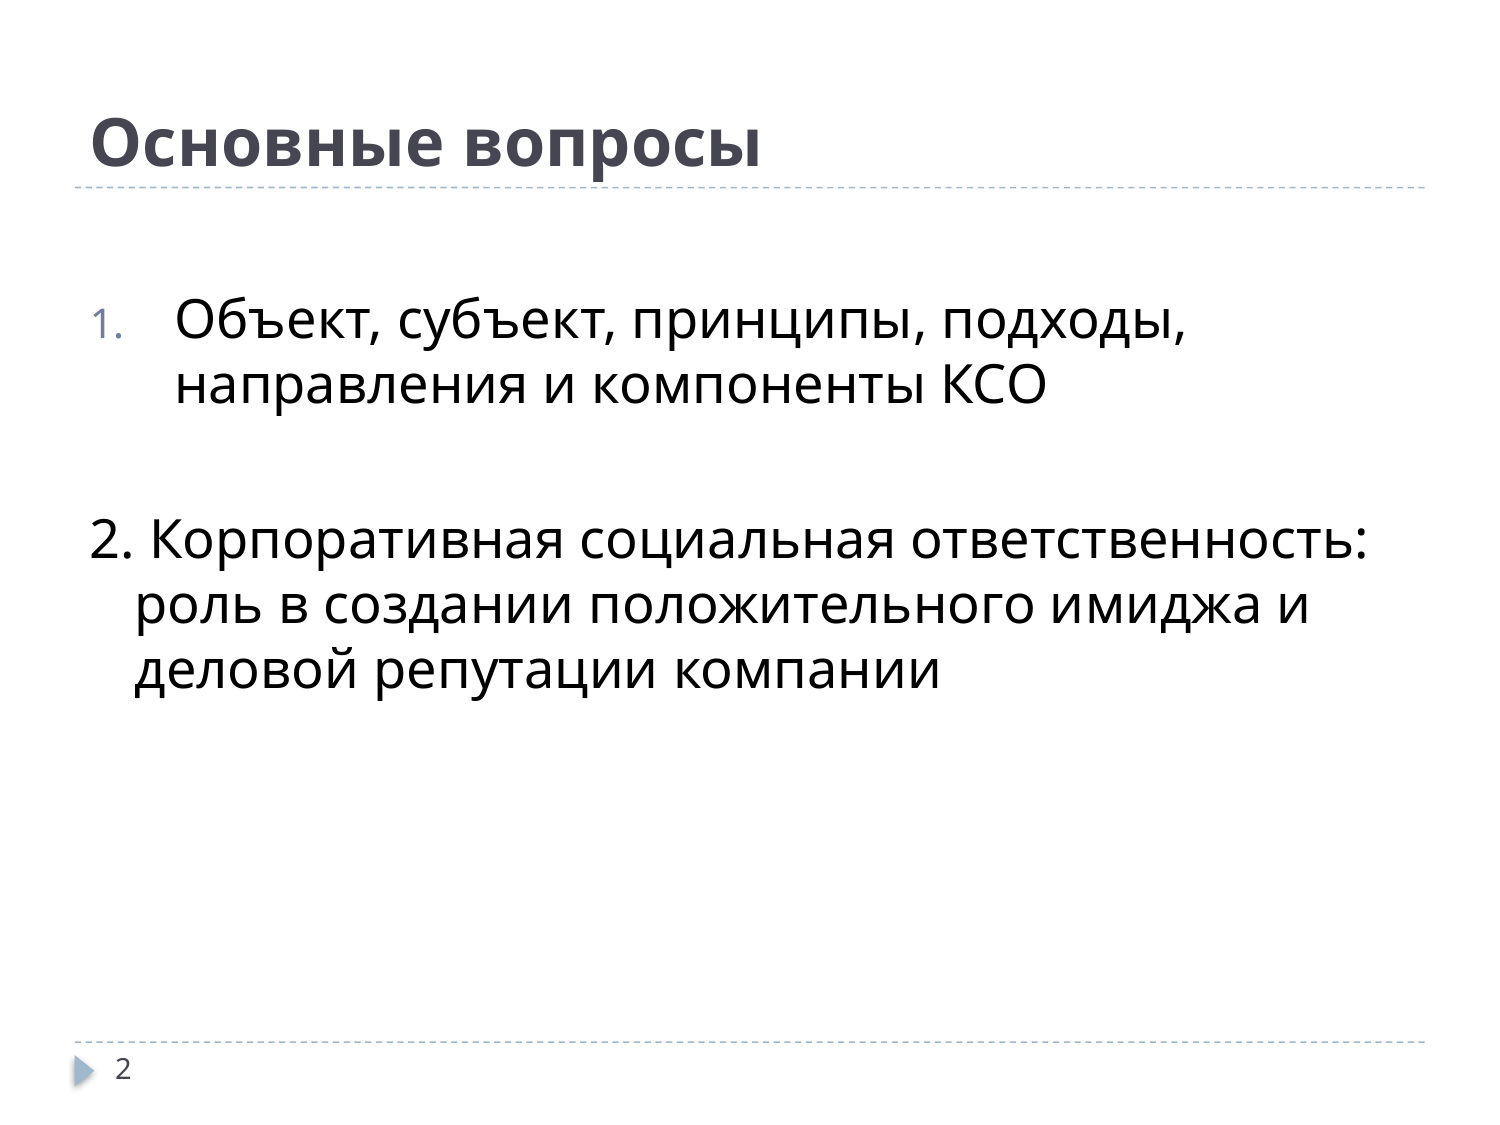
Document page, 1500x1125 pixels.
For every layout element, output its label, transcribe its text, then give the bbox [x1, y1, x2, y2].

slide_number 2 [100, 1042, 426, 1103]
title Основные вопросы [75, 24, 1425, 188]
list Объект, субъект, принципы, подходы, направления и компоненты КСО 2. Корпоративная социальная ответственность: роль в создании положительного имиджа и деловой репутации компании [75, 200, 1425, 1010]
